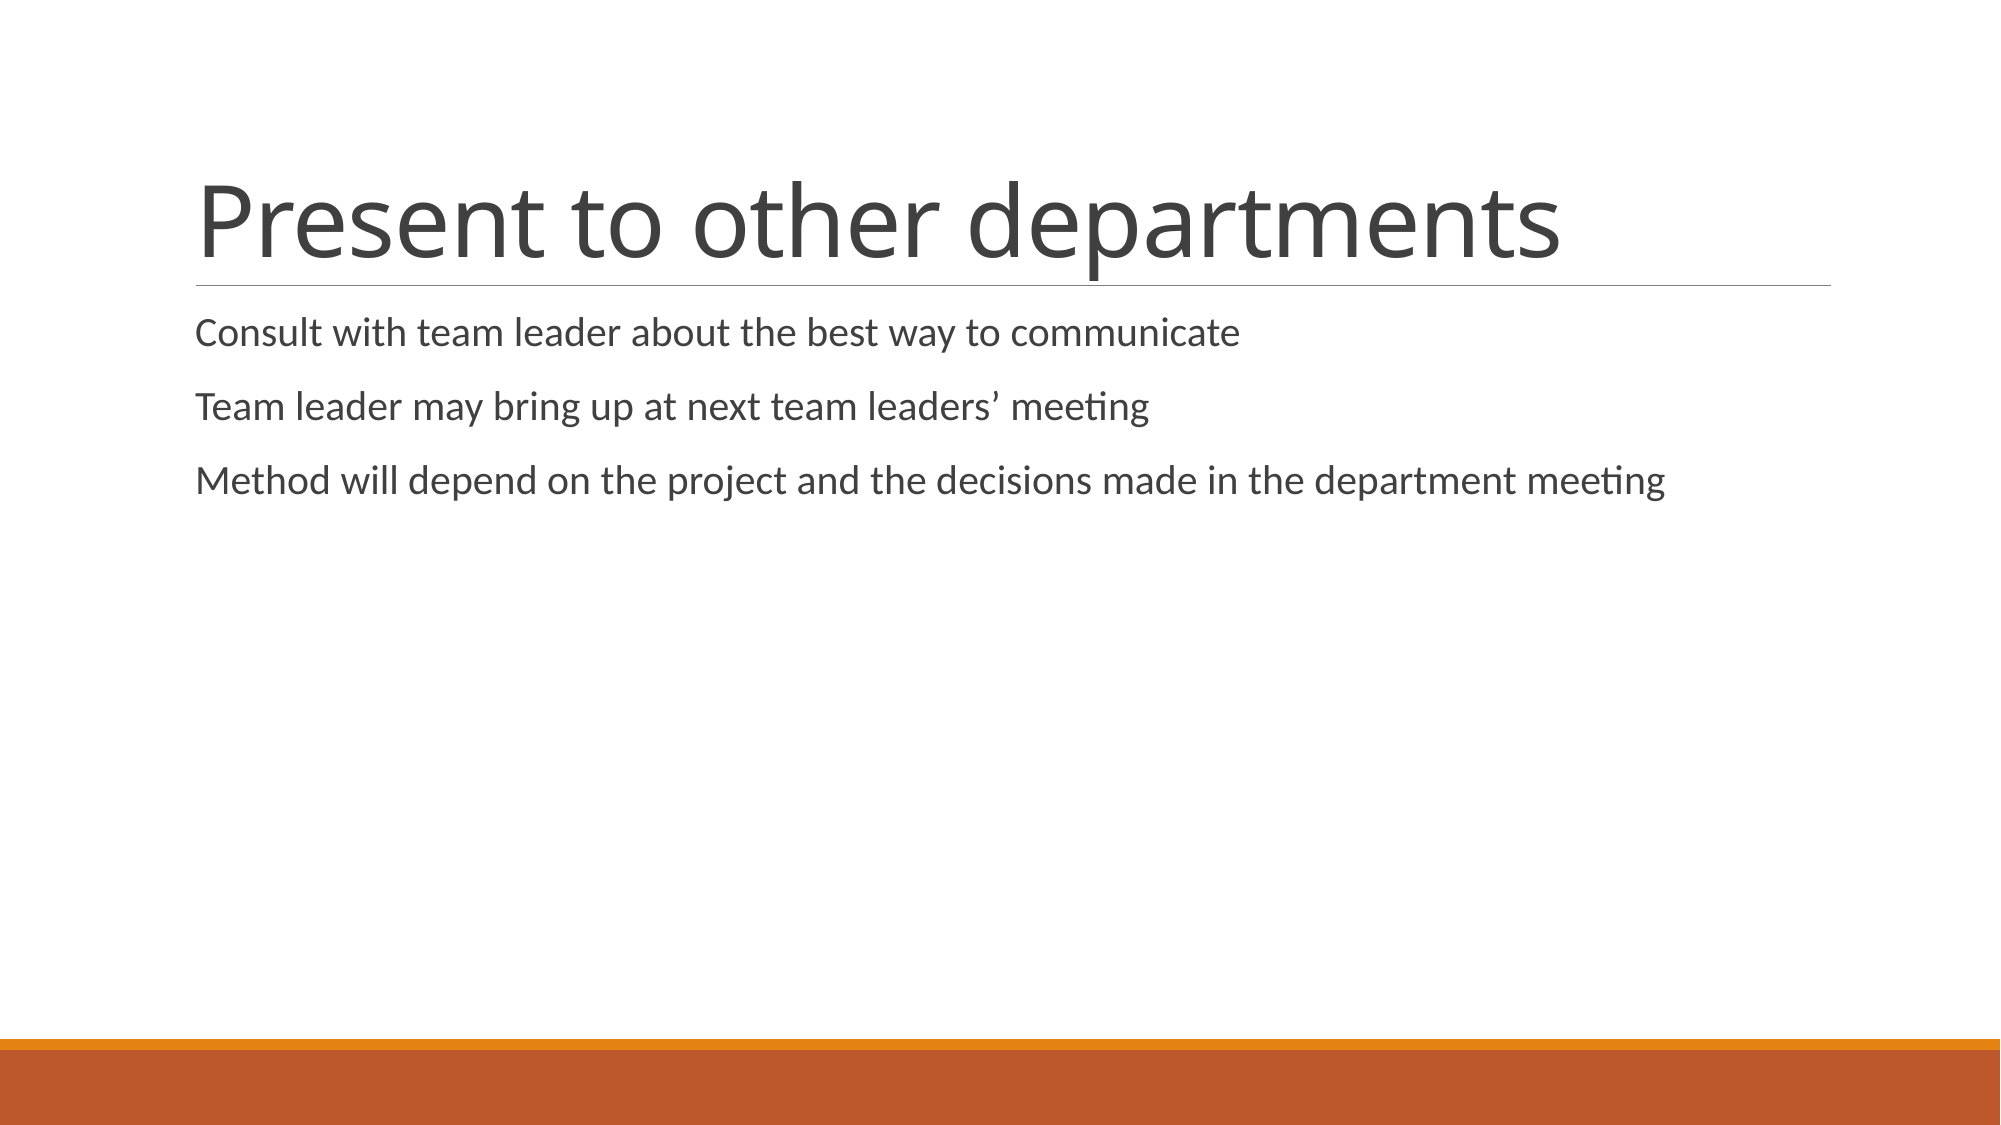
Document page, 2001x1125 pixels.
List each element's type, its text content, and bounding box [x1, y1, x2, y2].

title Present to other departments [180, 47, 1830, 285]
list Consult with team leader about the best way to communicate Team leader may bring up at next team leaders’ meeting Method will depend on the project and the decisions made in the department meeting [180, 302, 1830, 963]
